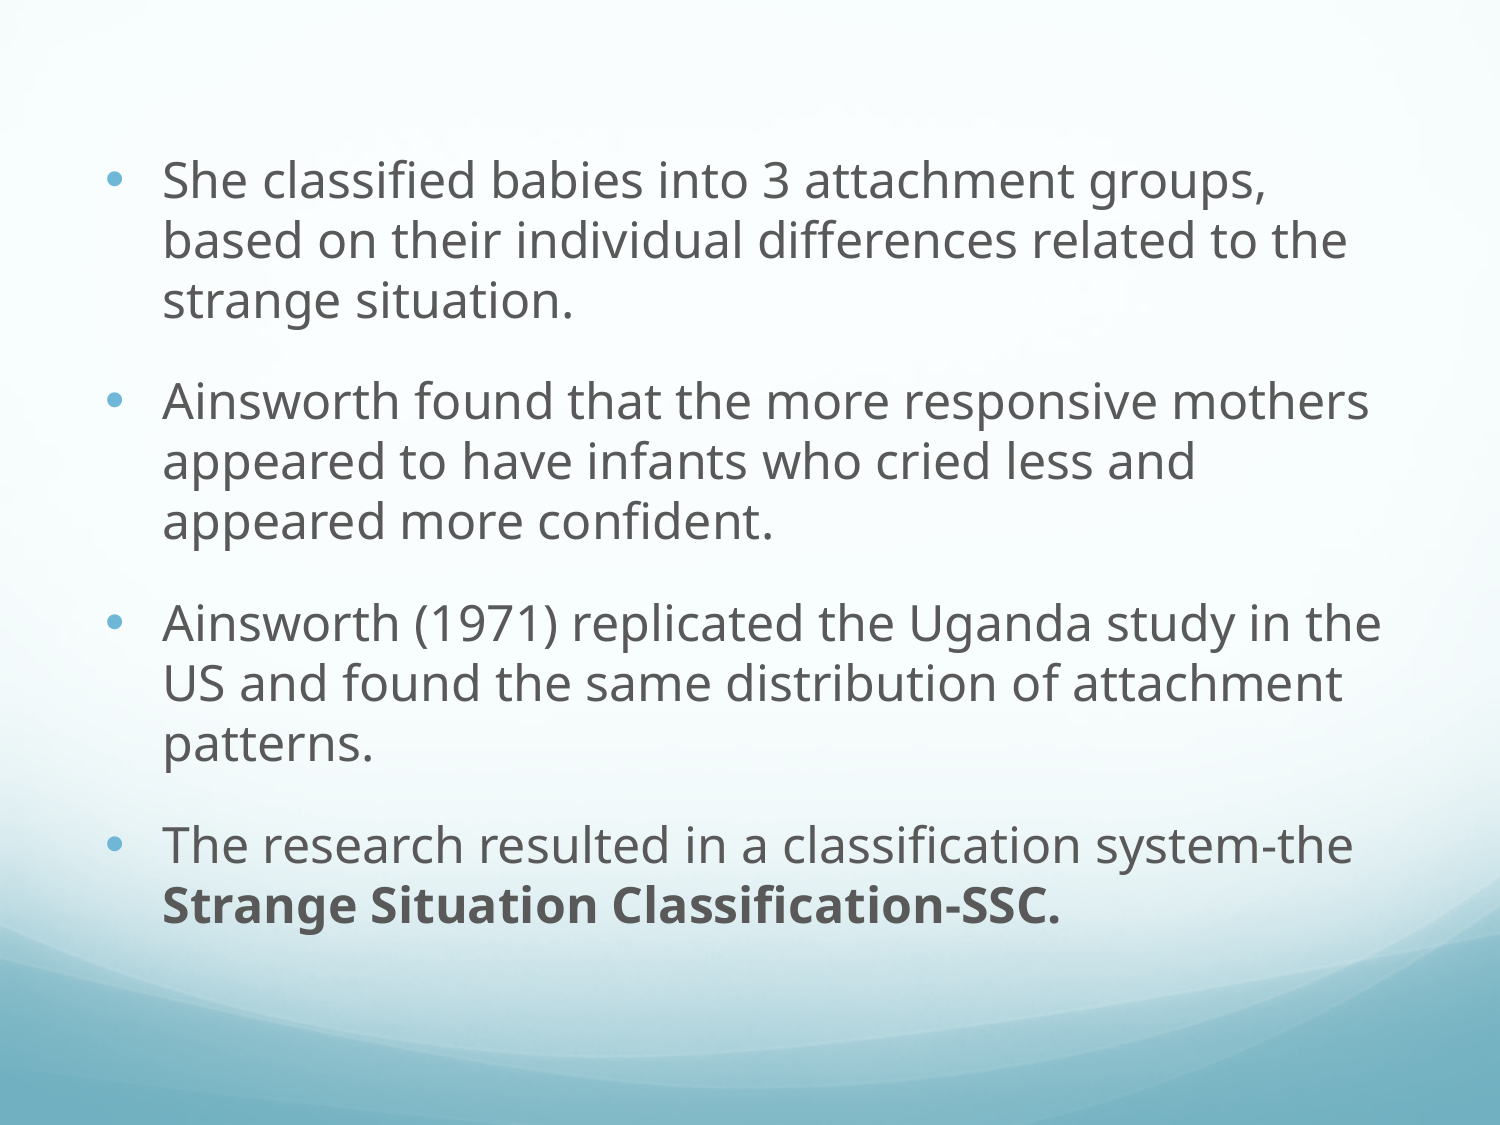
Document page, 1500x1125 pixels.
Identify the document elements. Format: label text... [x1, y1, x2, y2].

list She classified babies into 3 attachment groups, based on their individual differences related to the strange situation. Ainsworth found that the more responsive mothers appeared to have infants who cried less and appeared more confident. Ainsworth (1971) replicated the Uganda study in the US and found the same distribution of attachment patterns. The research resulted in a classification system-the Strange Situation Classification-SSC. [90, 140, 1410, 999]
